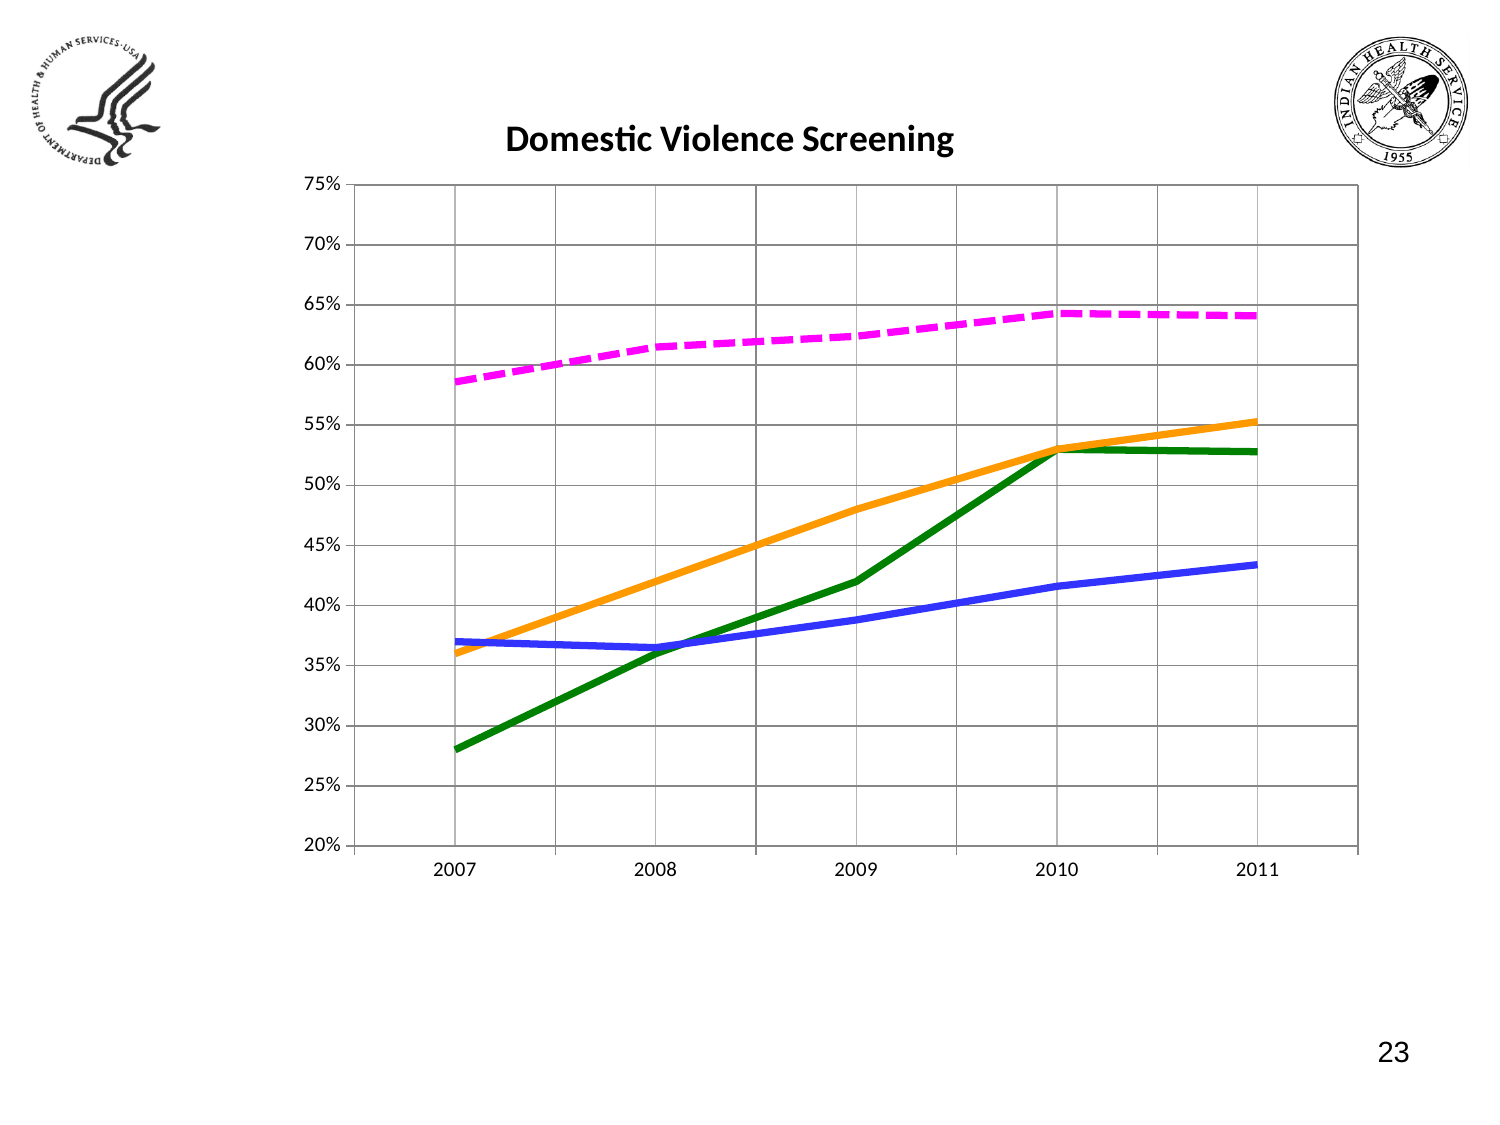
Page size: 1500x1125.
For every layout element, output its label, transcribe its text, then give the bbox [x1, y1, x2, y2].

slide_number 23 [1074, 1025, 1425, 1104]
picture [28, 33, 164, 169]
chart [74, 112, 1371, 1014]
picture [1333, 33, 1469, 169]
